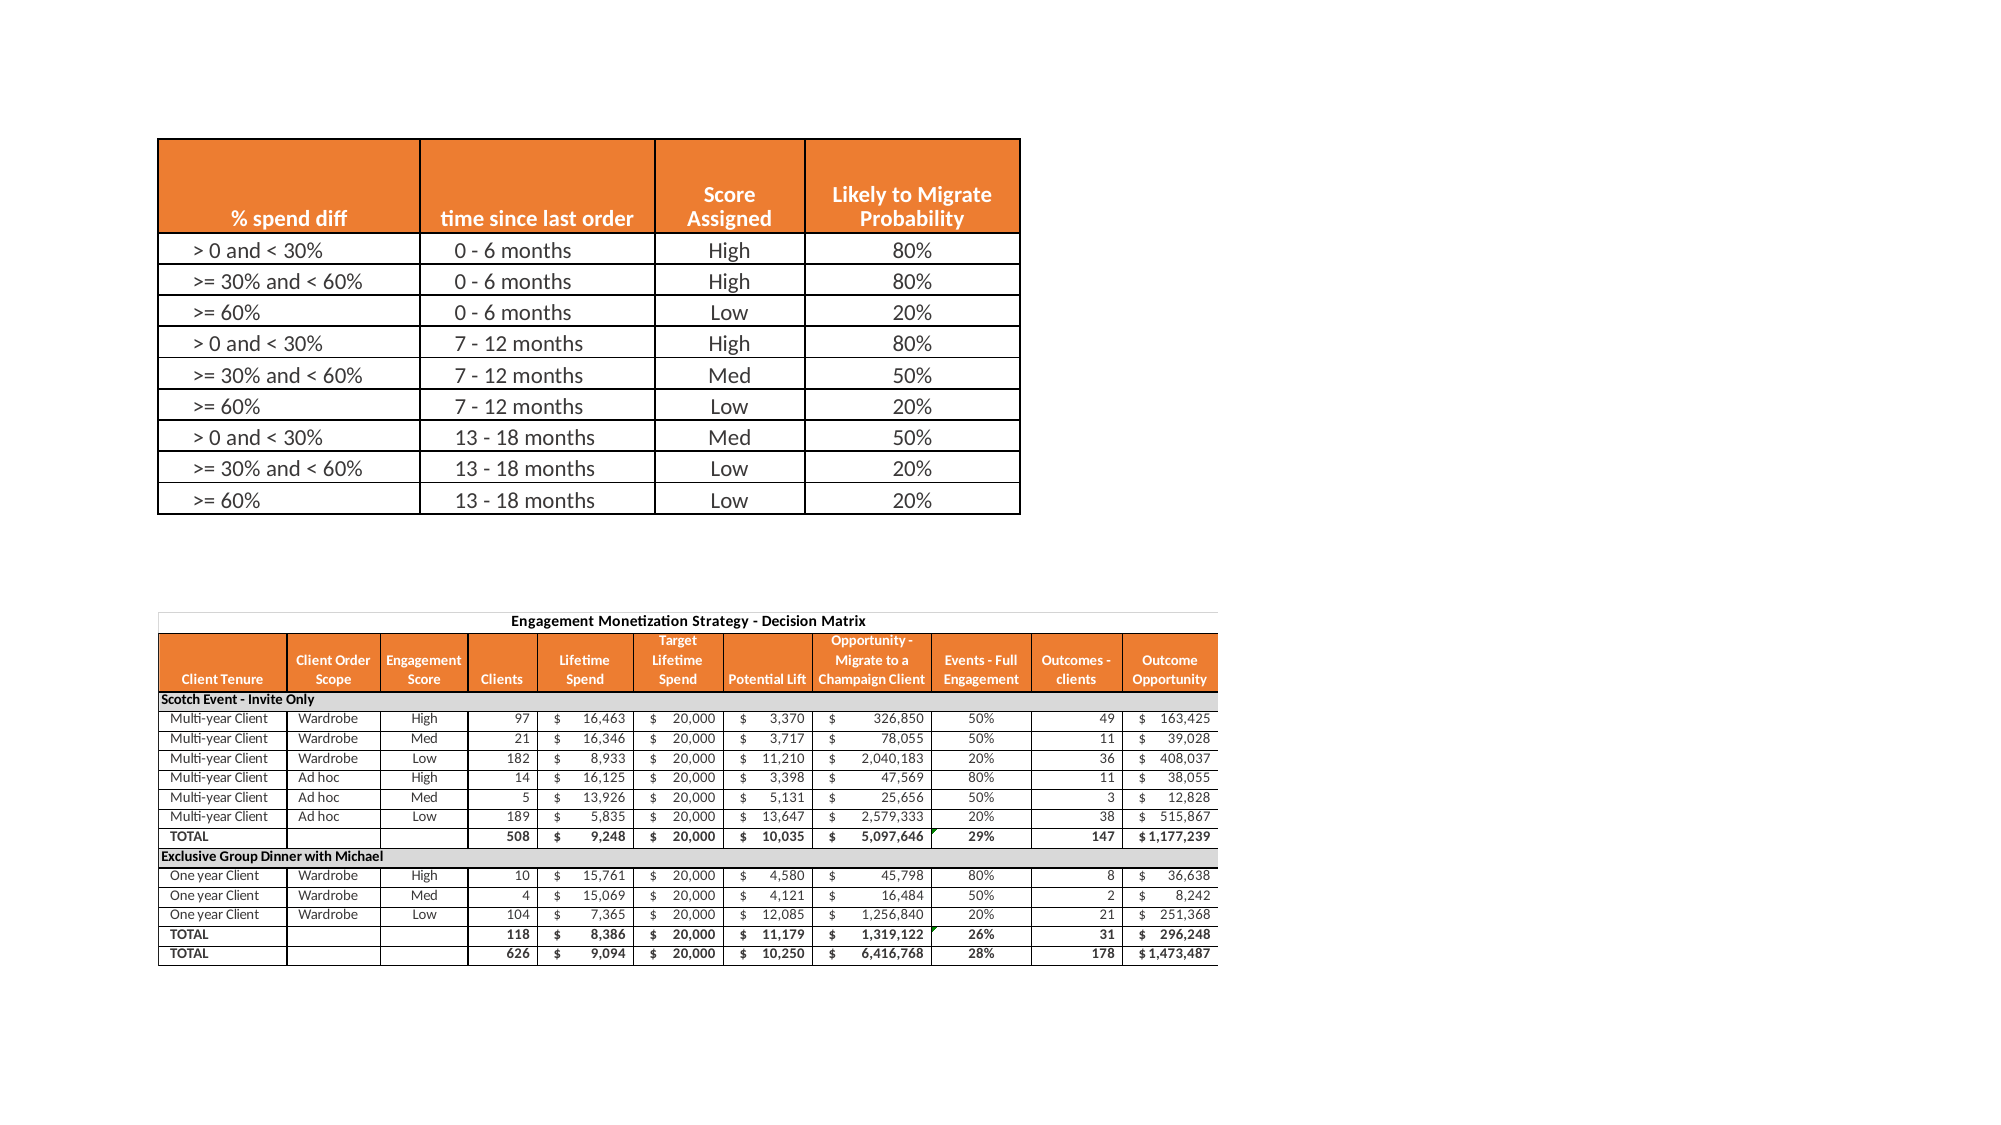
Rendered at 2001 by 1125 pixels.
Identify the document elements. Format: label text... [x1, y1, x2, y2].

table_cell 13 - 18 months [421, 421, 654, 450]
table_cell Med [656, 421, 804, 450]
table_cell 0 - 6 months [421, 296, 654, 325]
table_cell Med [656, 358, 804, 388]
table_cell Low [656, 296, 804, 325]
table_cell 7 - 12 months [421, 327, 654, 357]
table_header time since last order [421, 140, 654, 232]
table_cell 13 - 18 months [421, 452, 654, 482]
table_cell >= 60% [159, 296, 419, 325]
table_cell 13 - 18 months [421, 483, 654, 513]
table_cell 20% [806, 390, 1019, 419]
table_cell High [656, 327, 804, 357]
table_cell 80% [806, 265, 1019, 294]
table_cell High [656, 234, 804, 263]
table_cell >= 60% [159, 483, 419, 513]
picture [158, 612, 1219, 967]
table_cell 0 - 6 months [421, 265, 654, 294]
table_cell 80% [806, 327, 1019, 357]
table_cell Low [656, 390, 804, 419]
table_cell 0 - 6 months [421, 234, 654, 263]
table_cell 20% [806, 452, 1019, 482]
table_cell >= 30% and < 60% [159, 452, 419, 482]
table_cell 7 - 12 months [421, 390, 654, 419]
table_cell >= 30% and < 60% [159, 358, 419, 388]
table_cell > 0 and < 30% [159, 234, 419, 263]
table_cell High [656, 265, 804, 294]
table_cell >= 60% [159, 390, 419, 419]
table_header % spend diff [159, 140, 419, 232]
table_cell > 0 and < 30% [159, 327, 419, 357]
table_cell 50% [806, 421, 1019, 450]
table_header Score Assigned [656, 140, 804, 232]
table_header Likely to Migrate Probability [806, 140, 1019, 232]
table_cell Low [656, 483, 804, 513]
table_cell 80% [806, 234, 1019, 263]
table_cell 50% [806, 358, 1019, 388]
table_cell Low [656, 452, 804, 482]
table_cell 7 - 12 months [421, 358, 654, 388]
table_cell 20% [806, 483, 1019, 513]
table_cell >= 30% and < 60% [159, 265, 419, 294]
table_cell > 0 and < 30% [159, 421, 419, 450]
table_cell 20% [806, 296, 1019, 325]
